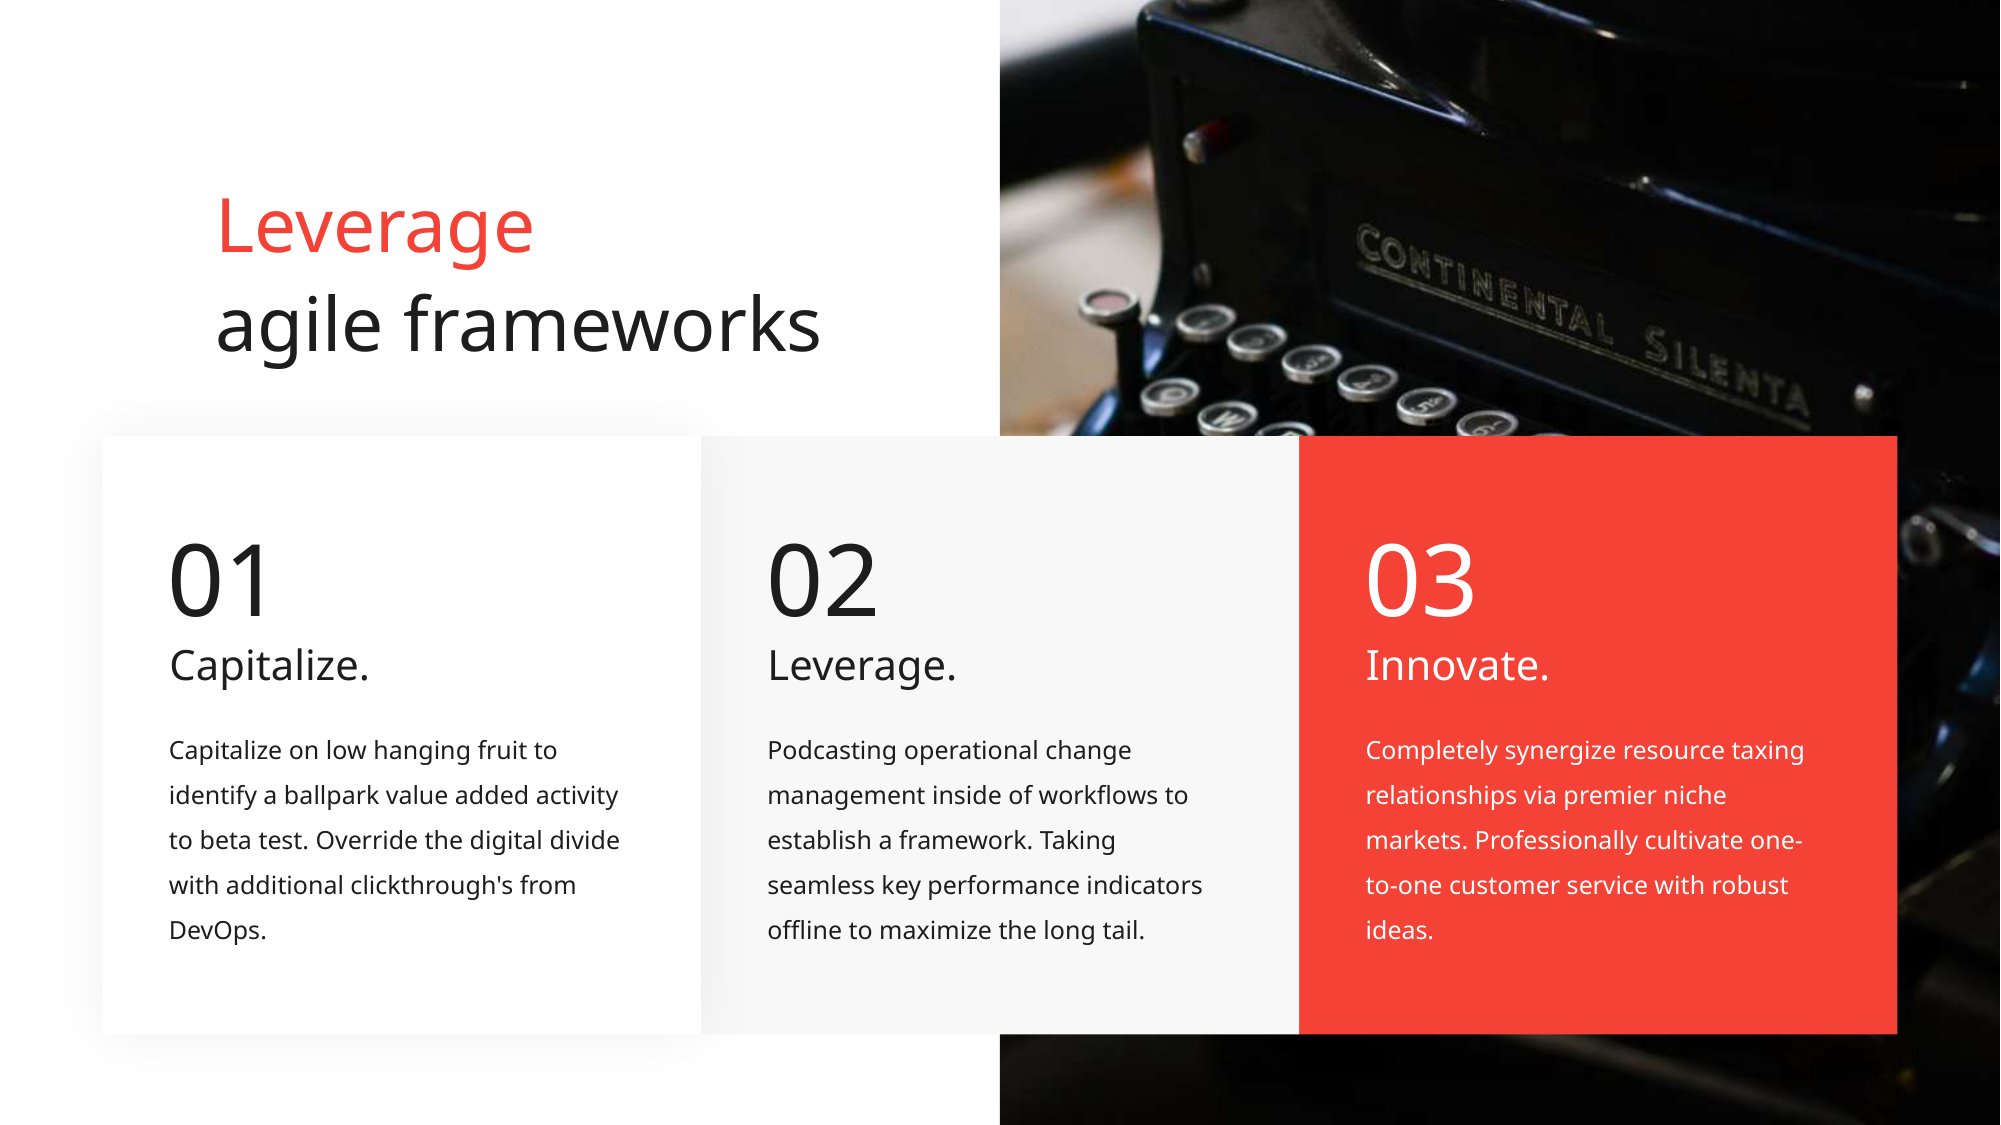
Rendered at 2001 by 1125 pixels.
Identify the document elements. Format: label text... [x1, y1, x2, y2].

text_box [702, 435, 999, 1035]
picture [999, 0, 2000, 1125]
text_box 01 [168, 503, 283, 636]
text_box 02 [766, 503, 881, 636]
text_box Capitalize on low hanging fruit to identify a ballpark value added activity to beta test. Override the digital divide with additional clickthrough's from DevOps. [168, 719, 626, 945]
text_box Podcasting operational change management inside of workflows to establish a framework. Taking seamless key performance indicators offline to maximize the long tail. [767, 719, 999, 945]
text_box Leverage agile frameworks [215, 168, 884, 367]
text_box Leverage. [767, 638, 999, 689]
text_box Capitalize. [169, 638, 524, 689]
text_box [102, 435, 702, 1035]
